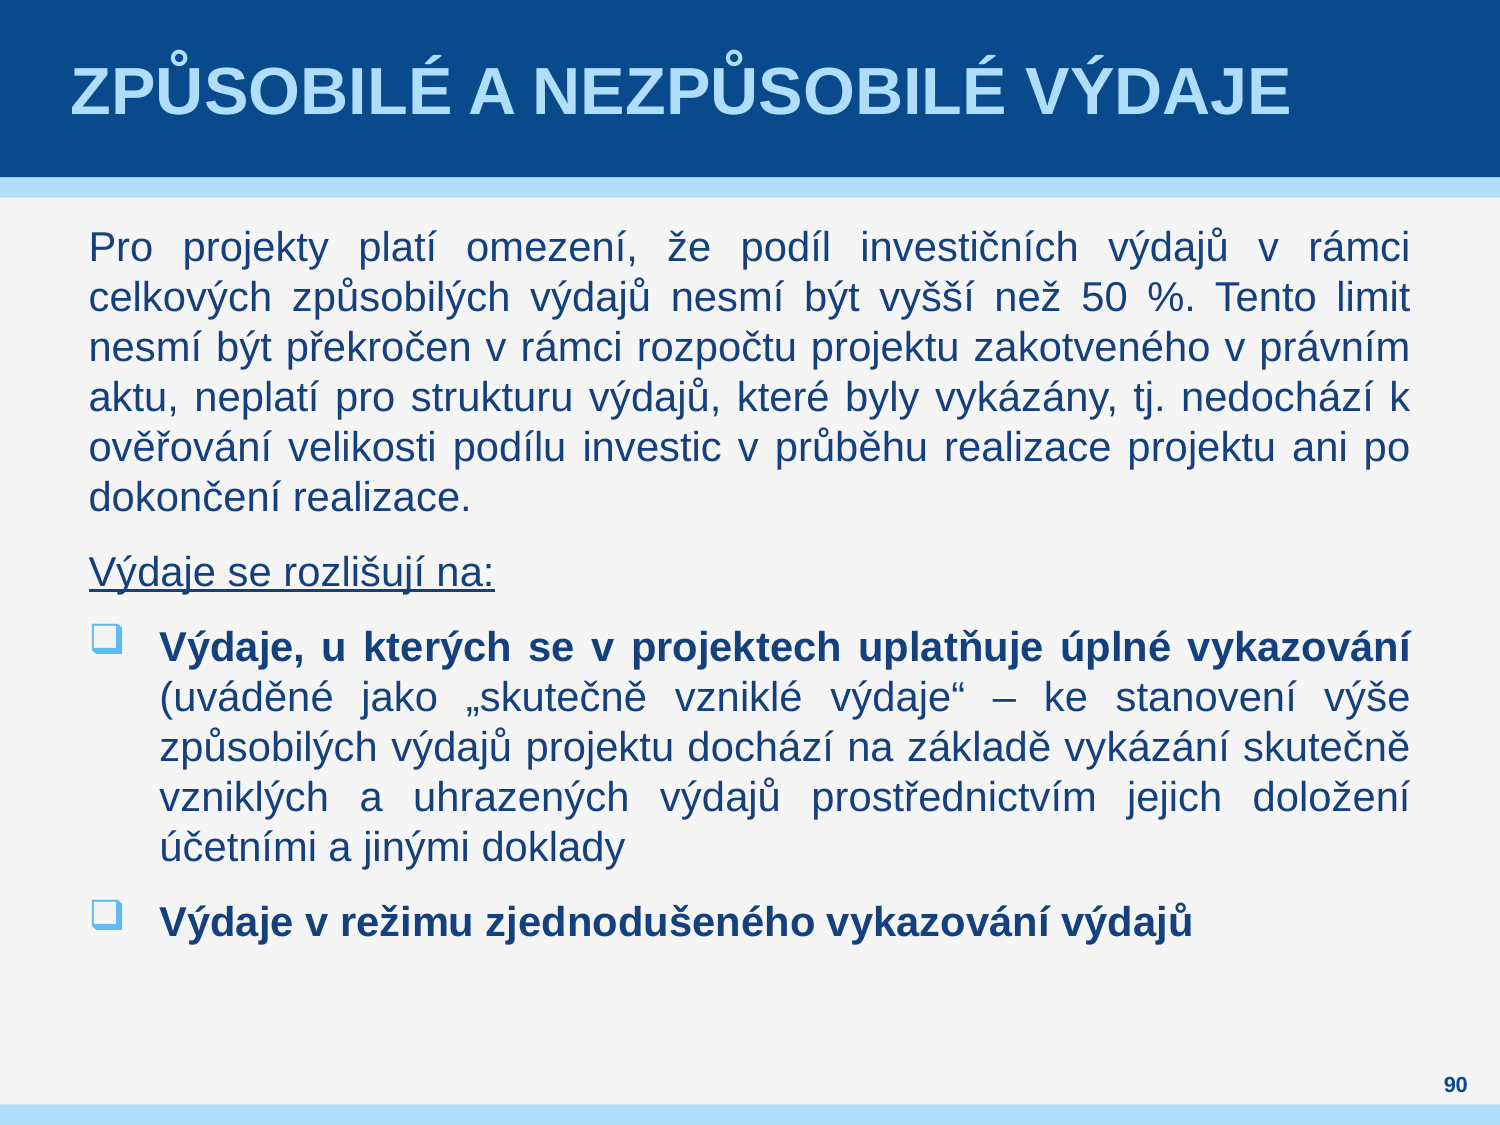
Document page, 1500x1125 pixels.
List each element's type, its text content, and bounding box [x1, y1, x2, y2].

list Pro projekty platí omezení, že podíl investičních výdajů v rámci celkových způsobilých výdajů nesmí být vyšší než 50 %. Tento limit nesmí být překročen v rámci rozpočtu projektu zakotveného v právním aktu, neplatí pro strukturu výdajů, které byly vykázány, tj. nedochází k ověřování velikosti podílu investic v průběhu realizace projektu ani po dokončení realizace. Výdaje se rozlišují na: Výdaje, u kterých se v projektech uplatňuje úplné vykazování (uváděné jako „skutečně vzniklé výdaje“ – ke stanovení výše způsobilých výdajů projektu dochází na základě vykázání skutečně vzniklých a uhrazených výdajů prostřednictvím jejich doložení účetními a jinými doklady Výdaje v režimu zjednodušeného vykazování výdajů [88, 219, 1412, 976]
slide_number 90 [1417, 1068, 1495, 1099]
title Způsobilé a nezpůsobilé výdaje [64, 0, 1447, 177]
